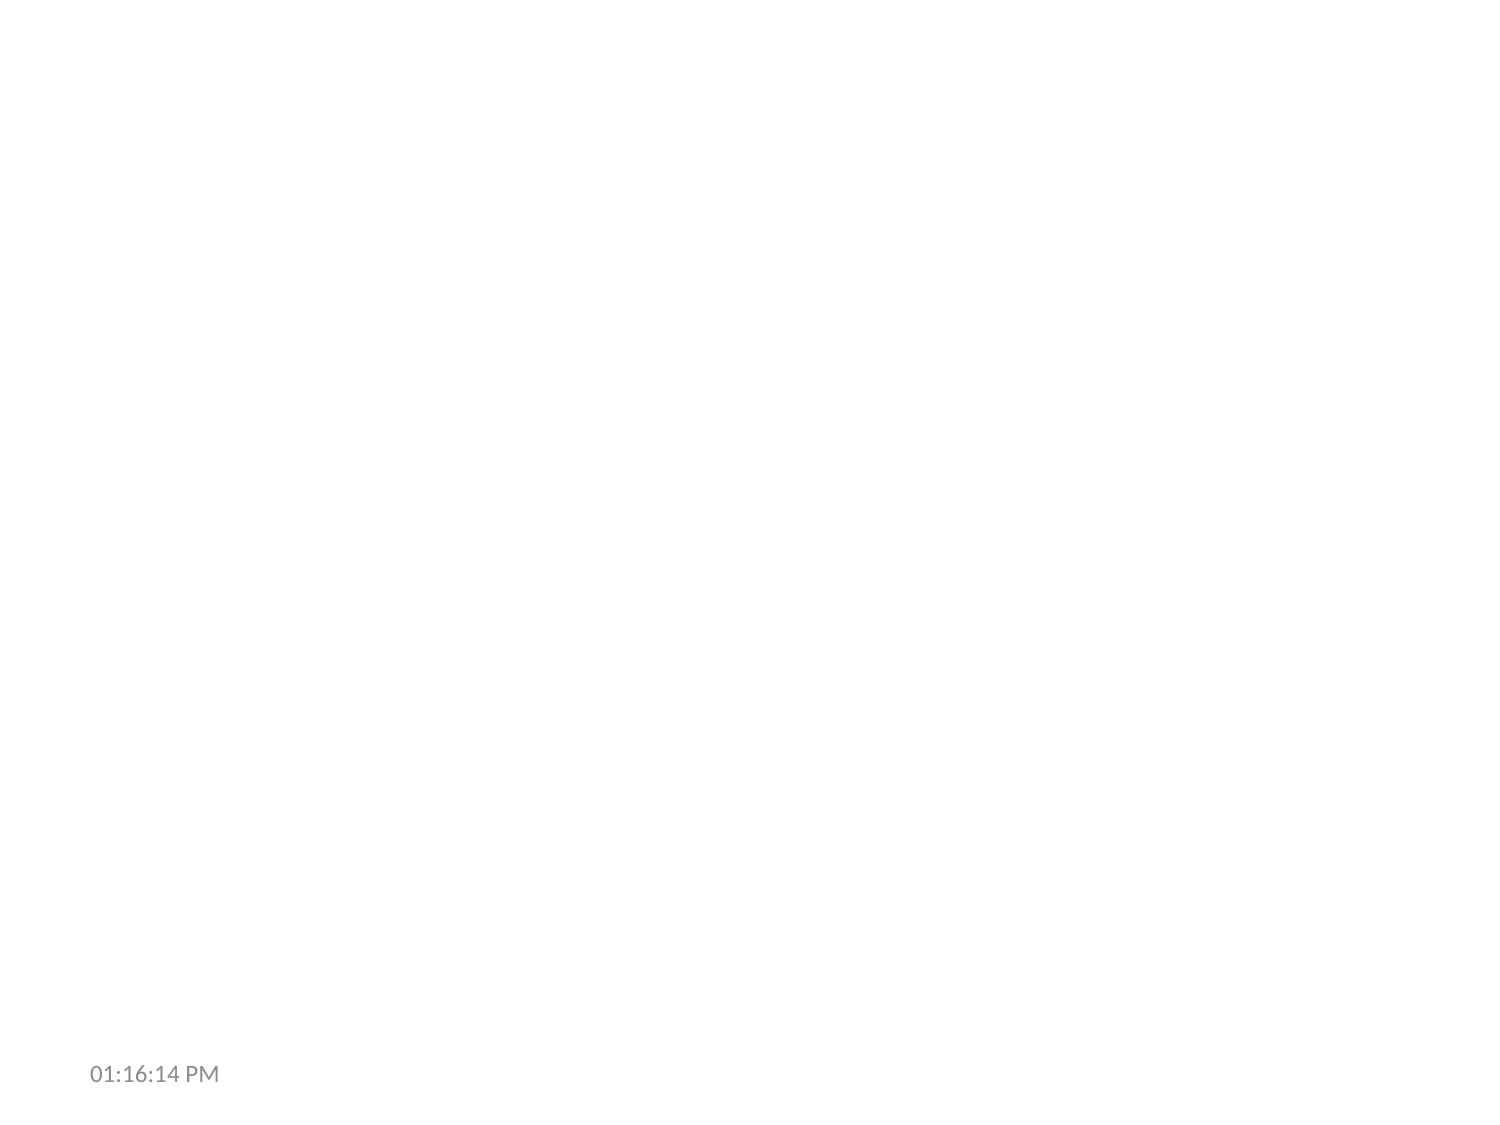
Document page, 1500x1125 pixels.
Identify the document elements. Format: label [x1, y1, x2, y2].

slide_number [75, 1042, 425, 1103]
